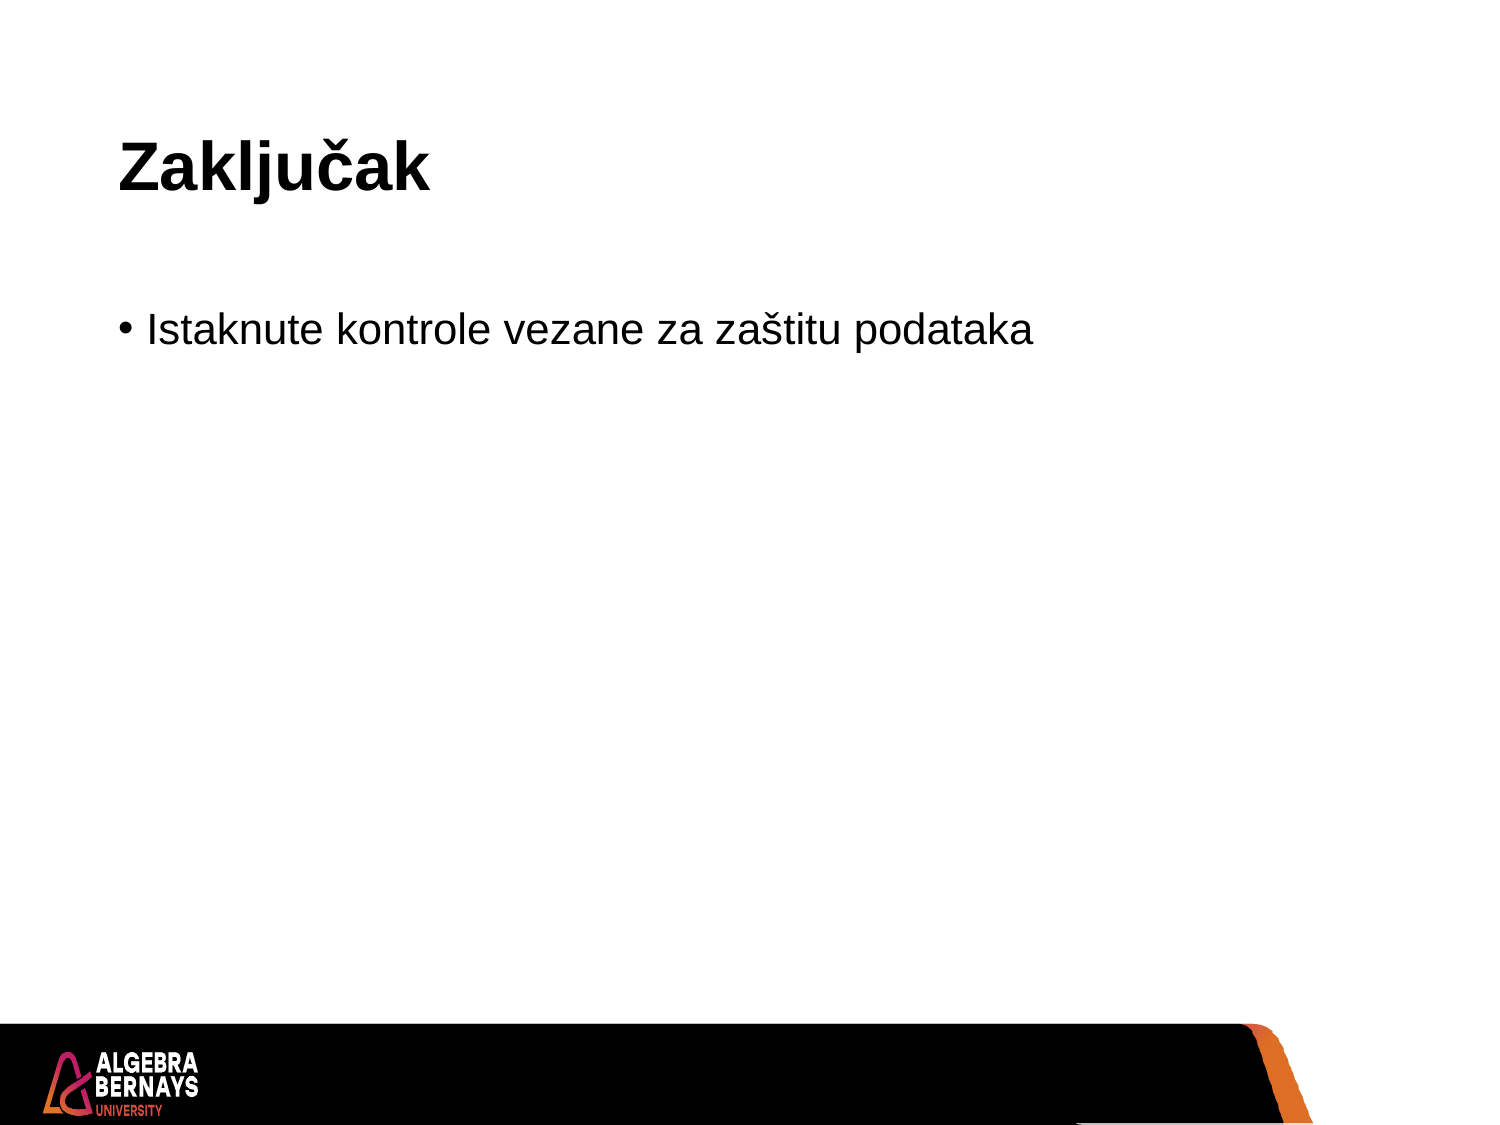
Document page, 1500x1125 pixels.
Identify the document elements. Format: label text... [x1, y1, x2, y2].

list Istaknute kontrole vezane za zaštitu podataka [103, 299, 1397, 1014]
picture [0, 1023, 1468, 1125]
title Zaključak [103, 59, 1397, 278]
